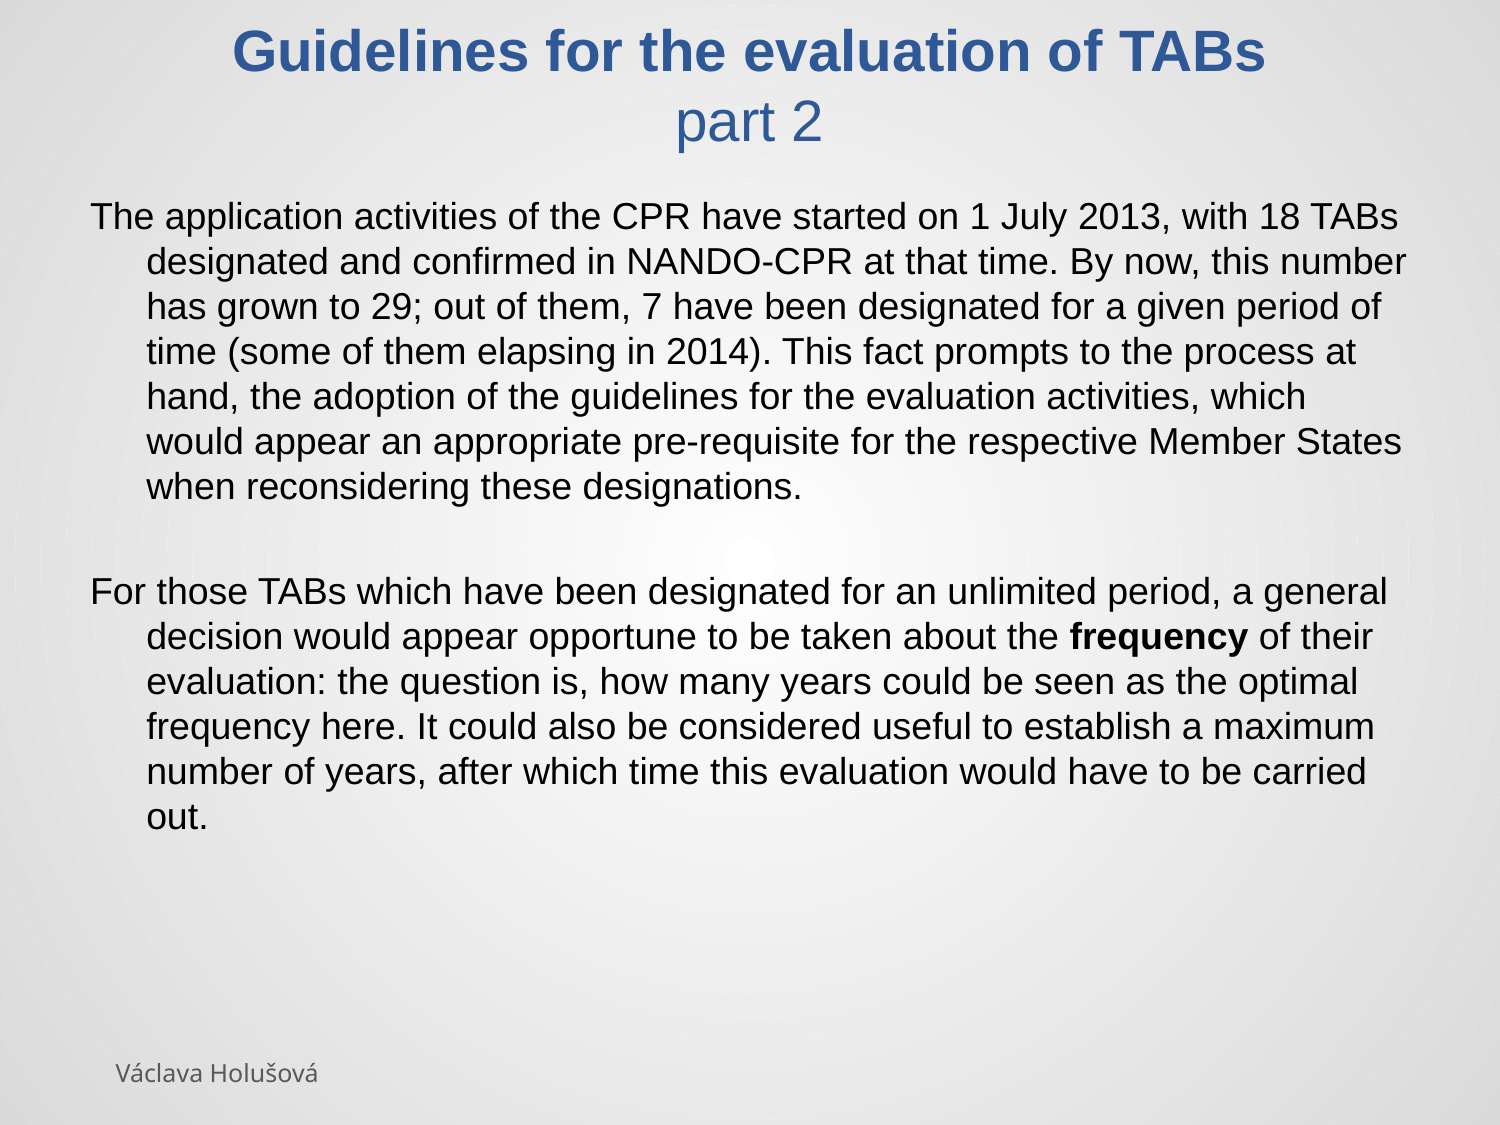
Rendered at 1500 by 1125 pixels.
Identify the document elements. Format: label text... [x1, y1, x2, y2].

list The application activities of the CPR have started on 1 July 2013, with 18 TABs designated and confirmed in NANDO-CPR at that time. By now, this number has grown to 29; out of them, 7 have been designated for a given period of time (some of them elapsing in 2014). This fact prompts to the process at hand, the adoption of the guidelines for the evaluation activities, which would appear an appropriate pre-requisite for the respective Member States when reconsidering these designations. For those TABs which have been designated for an unlimited period, a general decision would appear opportune to be taken about the frequency of their evaluation: the question is, how many years could be seen as the optimal frequency here. It could also be considered useful to establish a maximum number of years, after which time this evaluation would have to be carried out. [75, 184, 1425, 1005]
title Guidelines for the evaluation of TABs part 2 [75, 0, 1425, 161]
footer Václava Holušová [108, 1042, 576, 1103]
